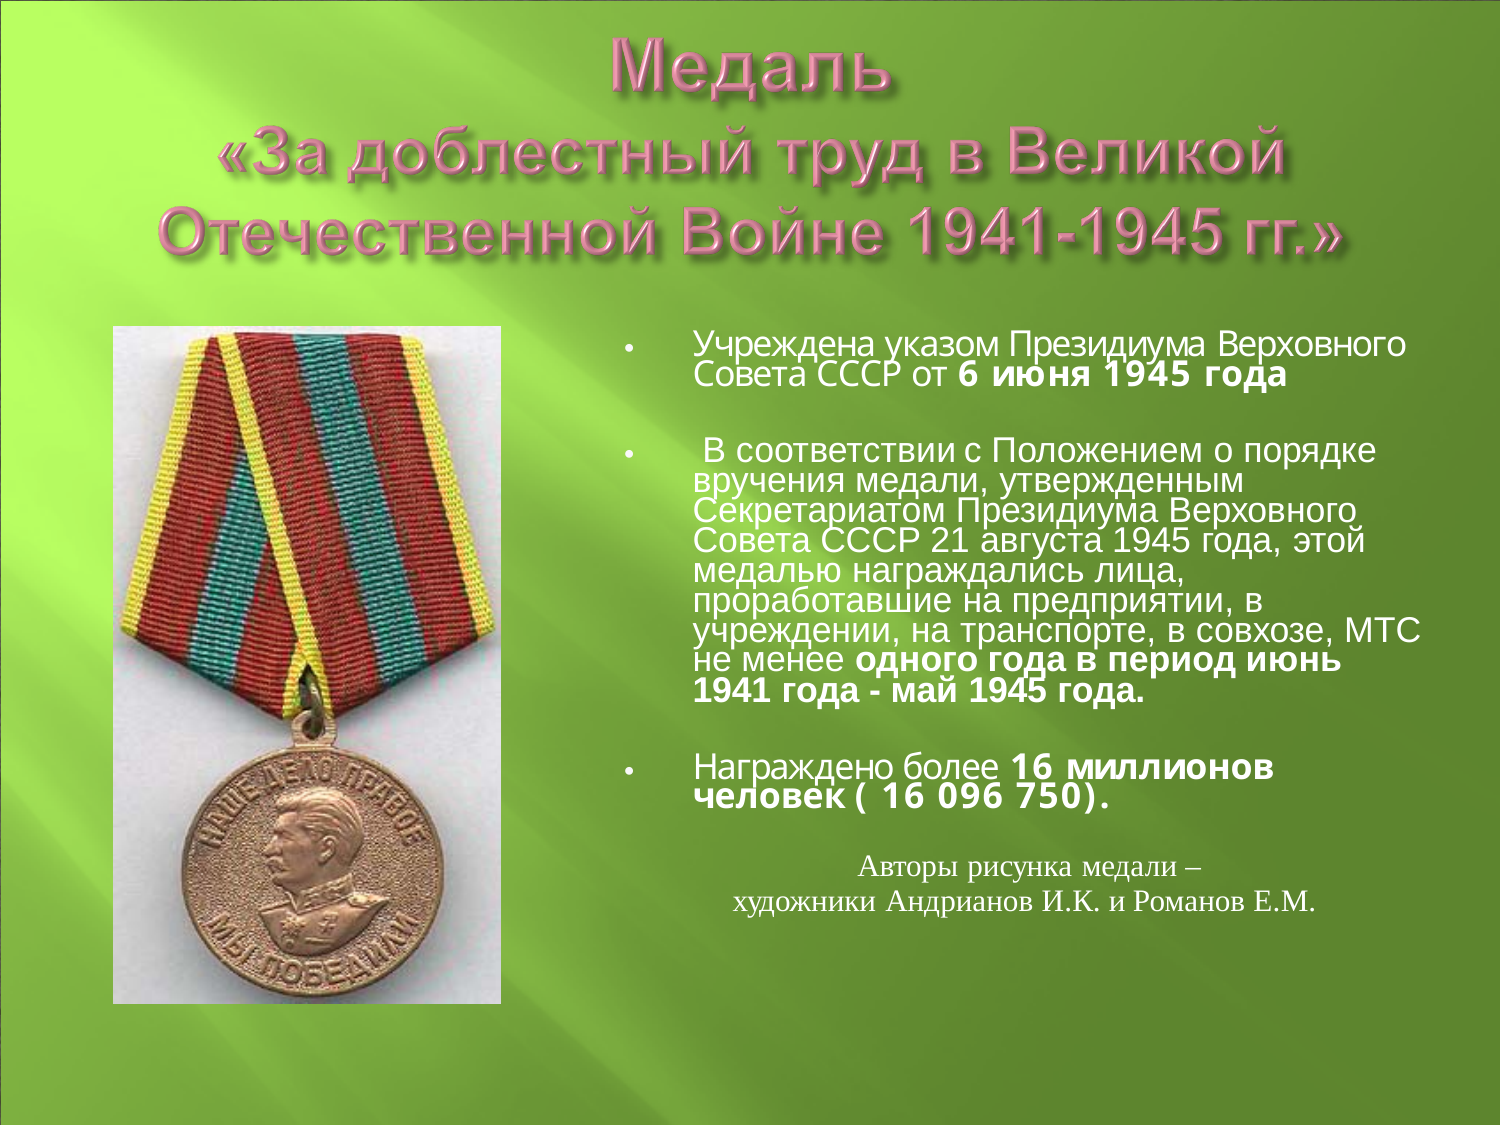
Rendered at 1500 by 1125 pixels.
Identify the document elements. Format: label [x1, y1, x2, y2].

text_box [3, 3, 1497, 1125]
